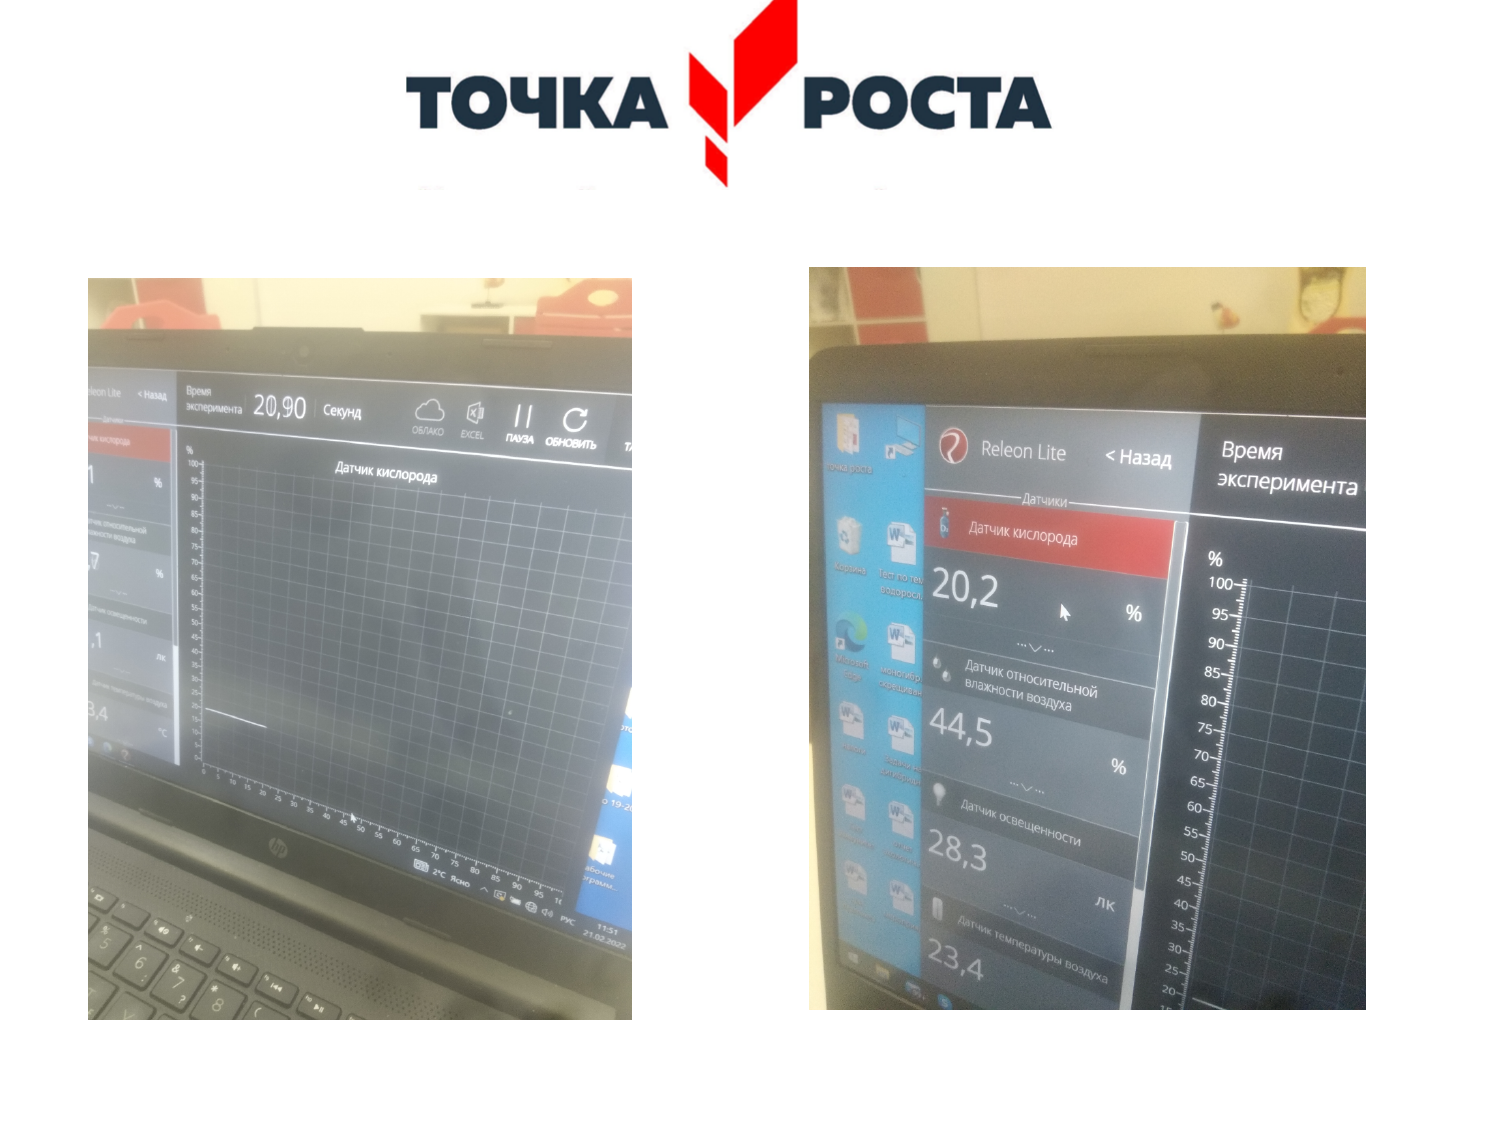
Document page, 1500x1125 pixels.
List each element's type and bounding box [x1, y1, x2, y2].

picture [88, 278, 633, 1021]
list [808, 266, 1367, 1010]
picture [336, 0, 1115, 191]
